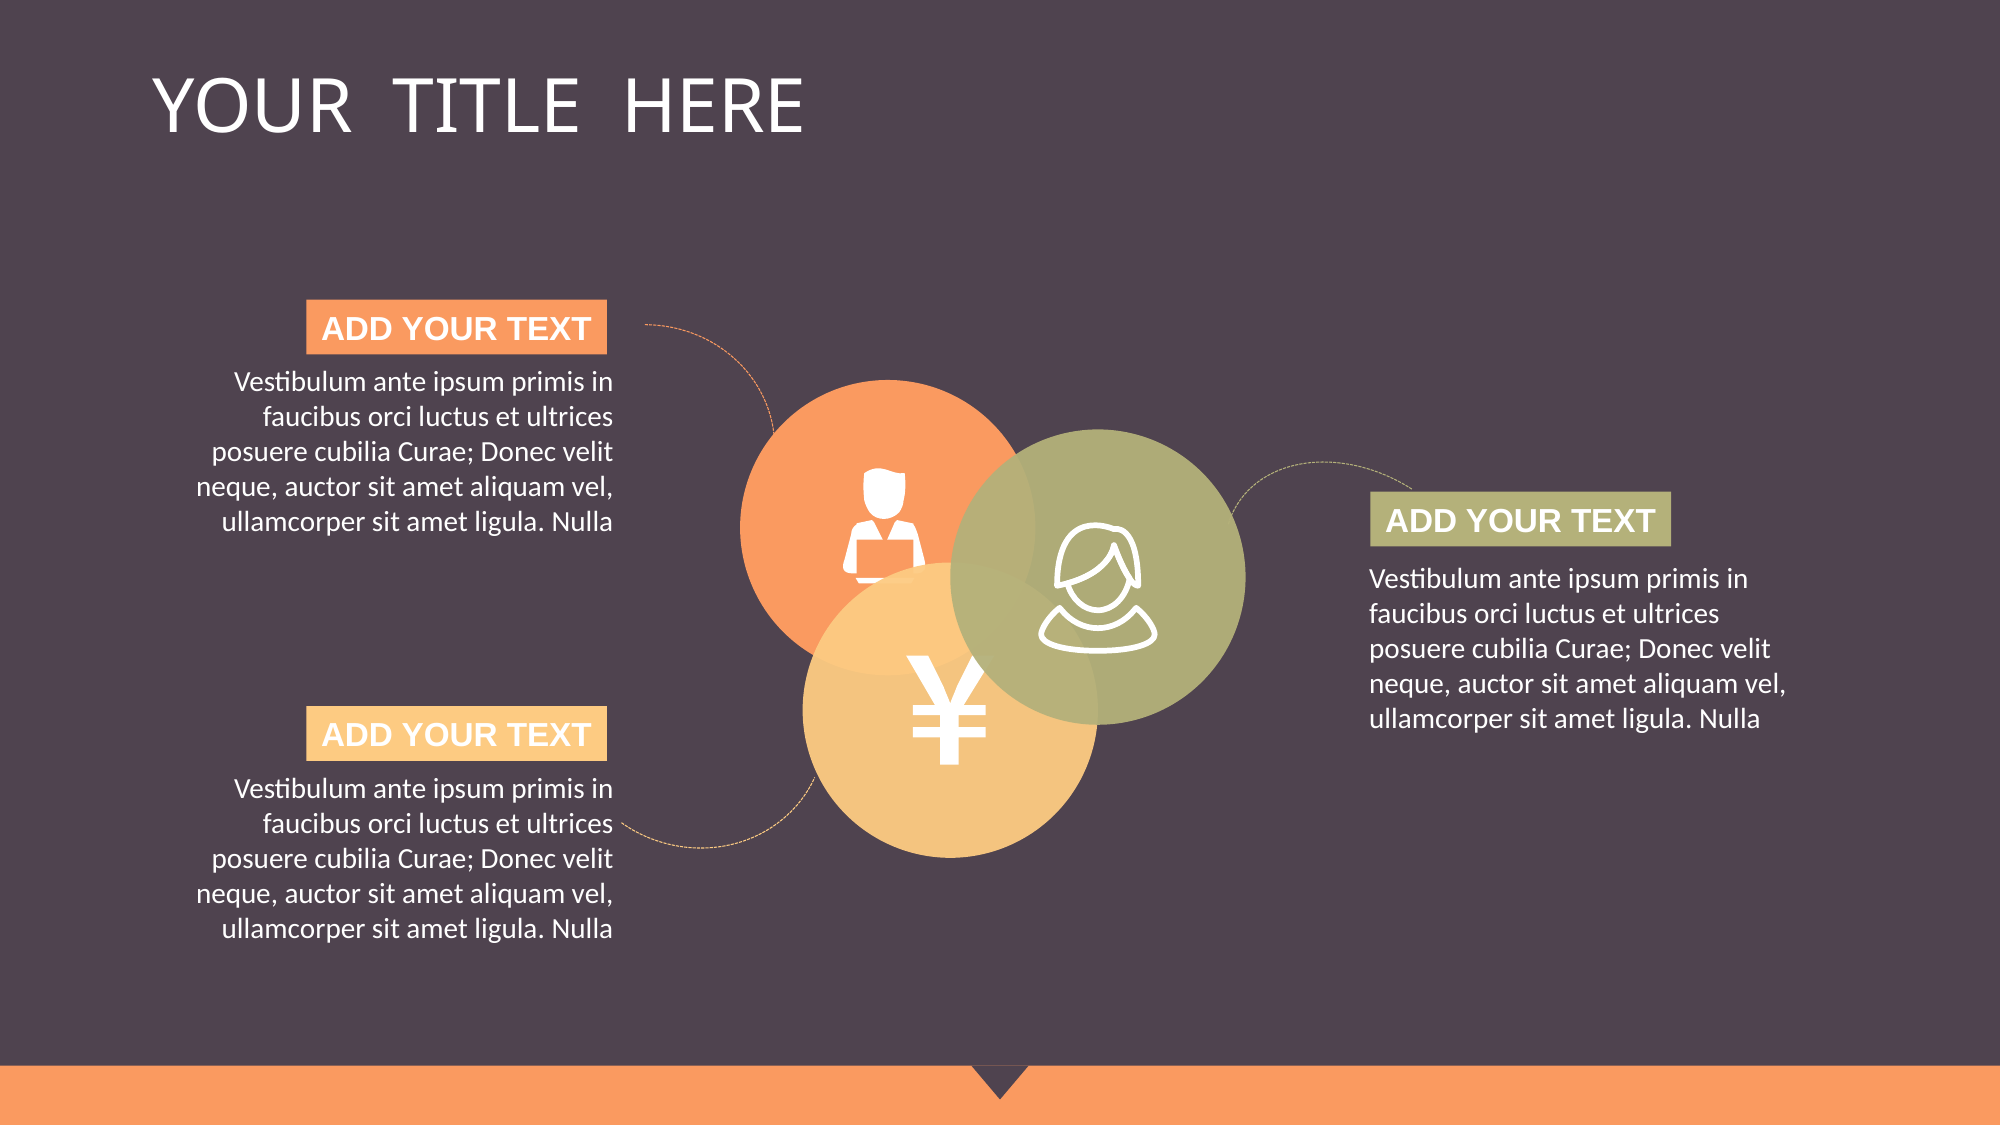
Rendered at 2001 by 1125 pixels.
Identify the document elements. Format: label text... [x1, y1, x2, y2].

text_box [739, 378, 1016, 655]
text_box ADD YOUR TEXT [1370, 491, 1672, 547]
text_box [843, 520, 883, 574]
text_box [621, 724, 816, 849]
text_box Vestibulum ante ipsum primis in faucibus orci luctus et ultrices posuere cubilia Curae; Donec velit neque, auctor sit amet aliquam vel, ullamcorper sit amet ligula. Nulla [156, 355, 629, 545]
text_box Vestibulum ante ipsum primis in faucibus orci luctus et ultrices posuere cubilia Curae; Donec velit neque, auctor sit amet aliquam vel, ullamcorper sit amet ligula. Nulla [156, 761, 629, 952]
text_box ADD YOUR TEXT [306, 299, 607, 355]
text_box [949, 428, 1247, 726]
text_box [1232, 461, 1413, 577]
text_box [801, 561, 1099, 859]
title Your Title Here [137, 59, 1863, 278]
text_box [644, 324, 775, 448]
text_box [887, 520, 926, 565]
text_box [855, 577, 882, 584]
text_box ADD YOUR TEXT [306, 706, 607, 761]
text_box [1041, 503, 1155, 651]
text_box Vestibulum ante ipsum primis in faucibus orci luctus et ultrices posuere cubilia Curae; Donec velit neque, auctor sit amet aliquam vel, ullamcorper sit amet ligula. Nulla [1354, 552, 1826, 742]
text_box [906, 655, 986, 765]
text_box [863, 468, 906, 519]
